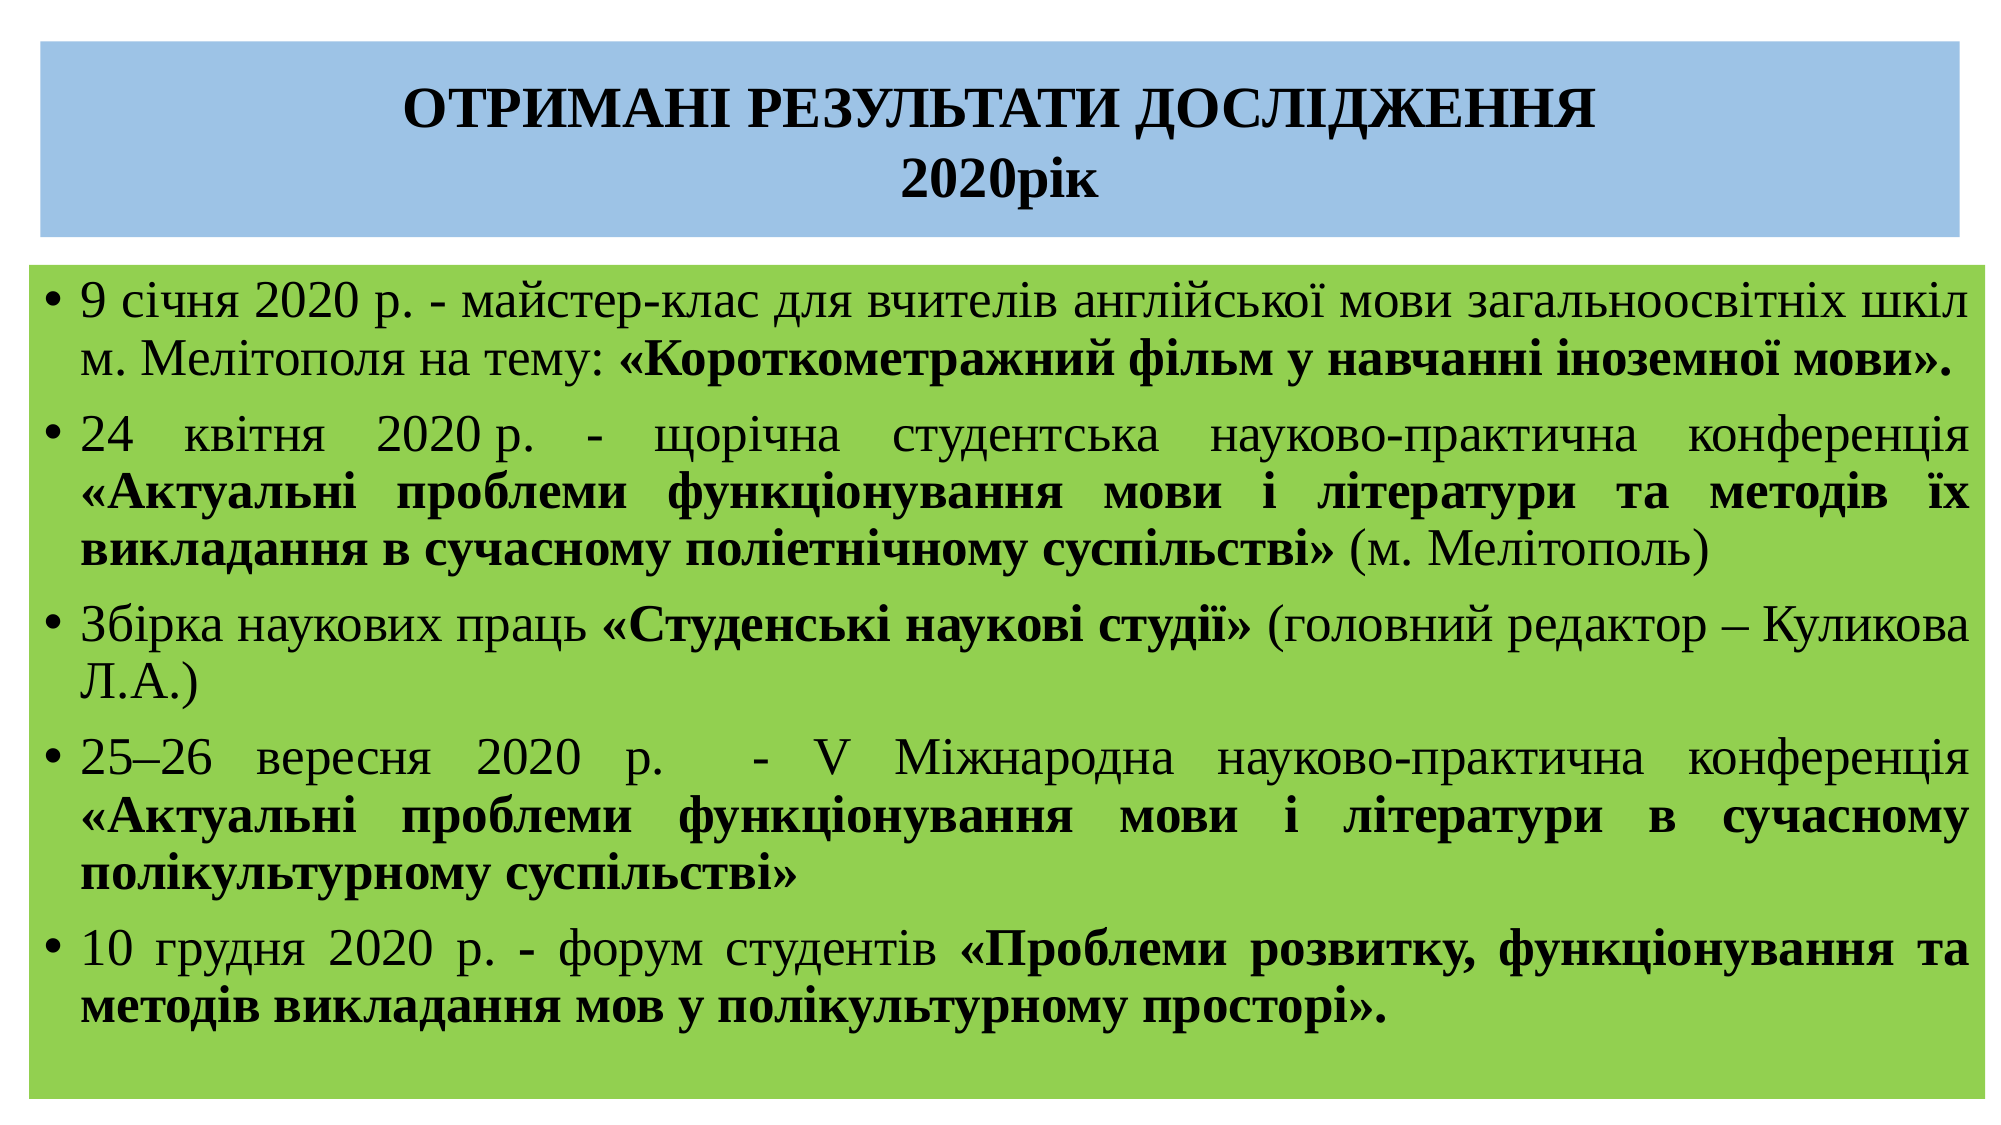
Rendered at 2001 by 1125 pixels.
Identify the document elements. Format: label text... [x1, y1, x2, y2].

list 9 січня 2020 р. - майстер-клас для вчителів англійської мови загальноосвітніх шкіл м. Мелітополя на тему: «Короткометражний фільм у навчанні іноземної мови». 24 квітня 2020 р. - щорічна студентська науково-практична конференція «Актуальні проблеми функціонування мови і літератури та методів їх викладання в сучасному поліетнічному суспільстві» (м. Мелітополь) Збірка наукових праць «Студенські наукові студії» (головний редактор – Куликова Л.А.) 25–26 вересня 2020 р. - V Міжнародна науково-практична конференція «Актуальні проблеми функціонування мови і літератури в сучасному полікультурному суспільстві» 10 грудня 2020 р. - форум студентів «Проблеми розвитку, функціонування та методів викладання мов у полікультурному просторі». [29, 264, 1986, 1099]
title ОТРИМАНІ РЕЗУЛЬТАТИ ДОСЛІДЖЕННЯ 2020рік [40, 41, 1960, 238]
